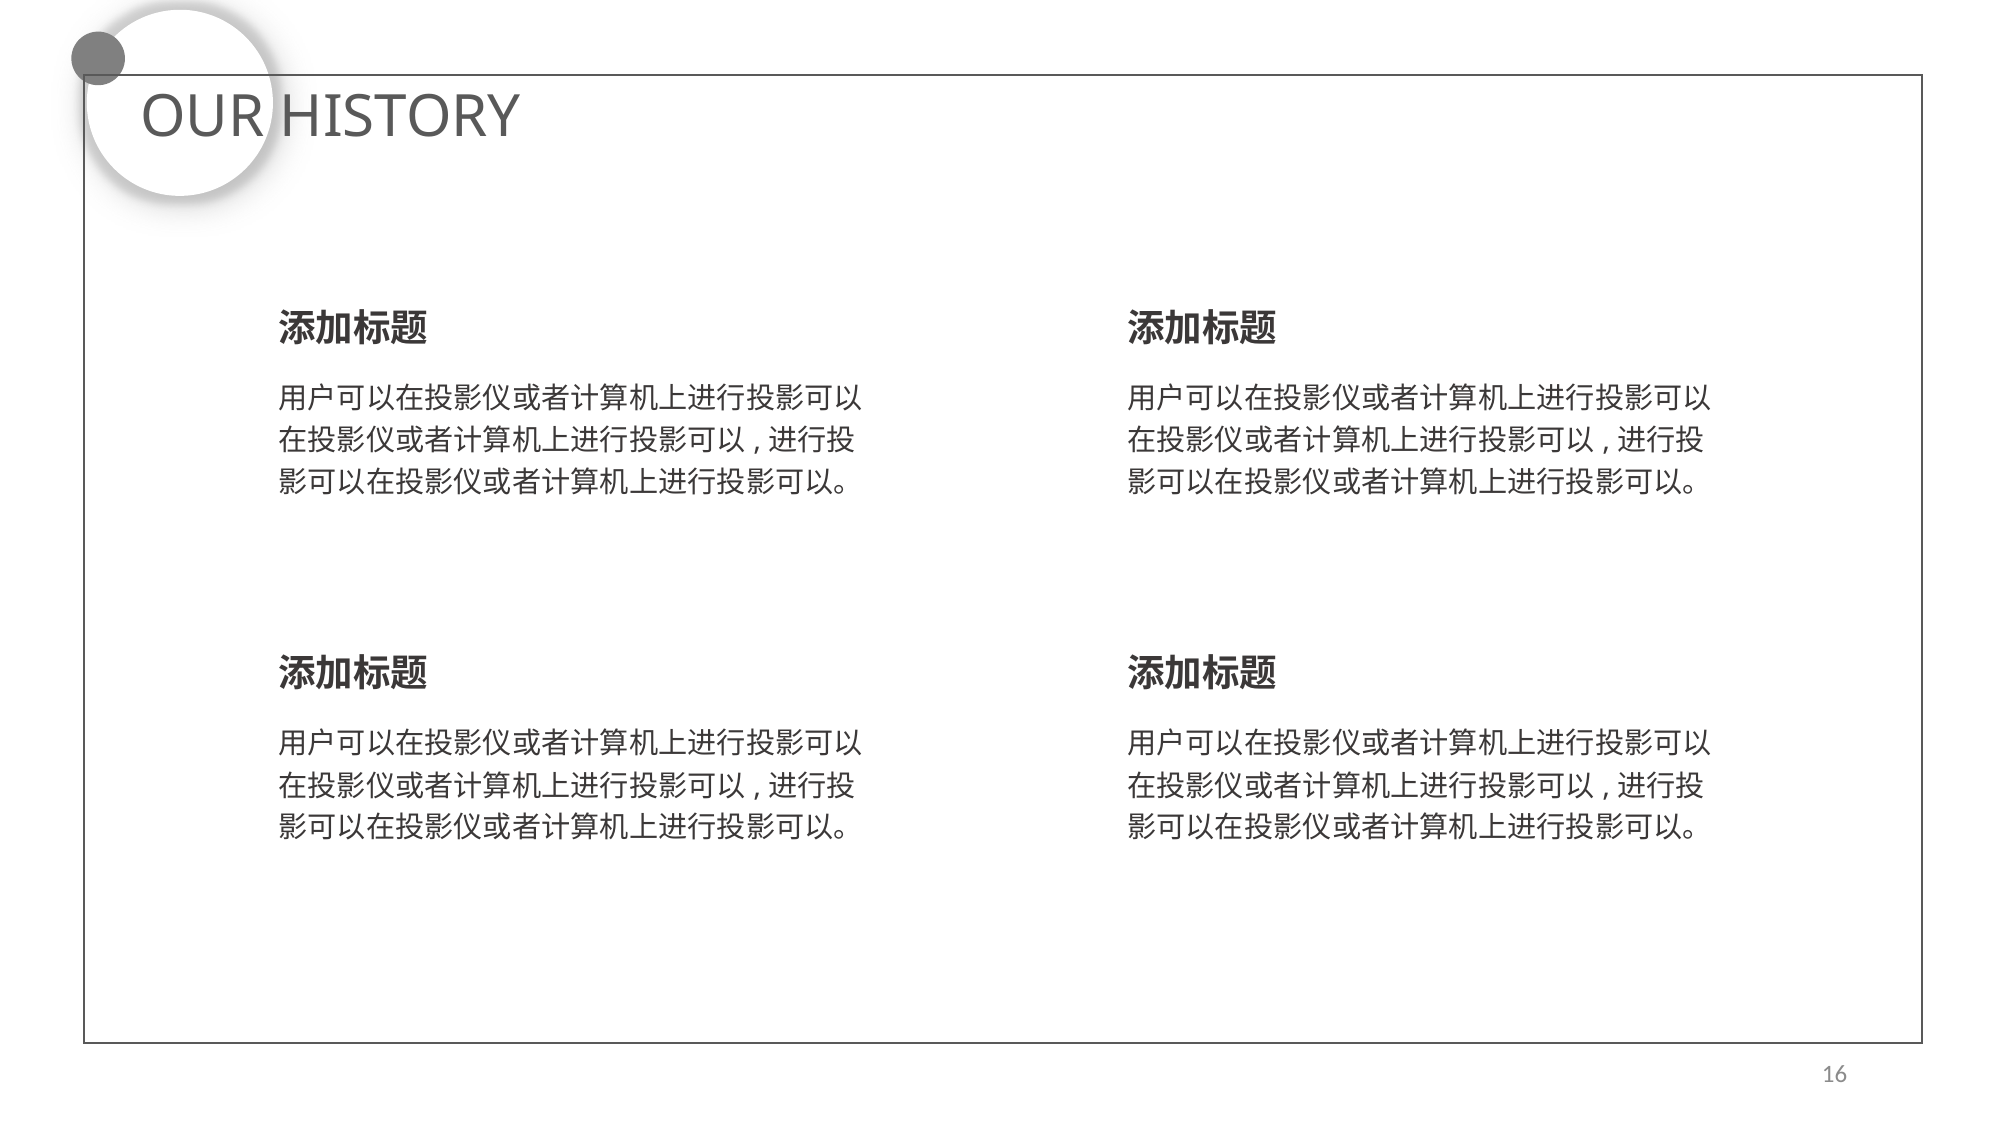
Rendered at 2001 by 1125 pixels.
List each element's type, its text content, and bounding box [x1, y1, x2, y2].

text_box 添加标题 [1112, 296, 1351, 357]
text_box 用户可以在投影仪或者计算机上进行投影可以在投影仪或者计算机上进行投影可以,进行投影可以在投影仪或者计算机上进行投影可以。 [1112, 710, 1733, 851]
text_box 用户可以在投影仪或者计算机上进行投影可以在投影仪或者计算机上进行投影可以,进行投影可以在投影仪或者计算机上进行投影可以。 [263, 710, 884, 851]
text_box 用户可以在投影仪或者计算机上进行投影可以在投影仪或者计算机上进行投影可以,进行投影可以在投影仪或者计算机上进行投影可以。 [263, 365, 884, 506]
text_box 添加标题 [263, 296, 502, 357]
text_box [83, 74, 1923, 1044]
slide_number 16 [1412, 1044, 1863, 1103]
text_box 添加标题 [1112, 641, 1351, 702]
text_box OUR HISTORY [275, 78, 608, 149]
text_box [61, 3, 275, 190]
text_box 用户可以在投影仪或者计算机上进行投影可以在投影仪或者计算机上进行投影可以,进行投影可以在投影仪或者计算机上进行投影可以。 [1112, 365, 1733, 506]
text_box 添加标题 [263, 641, 502, 702]
